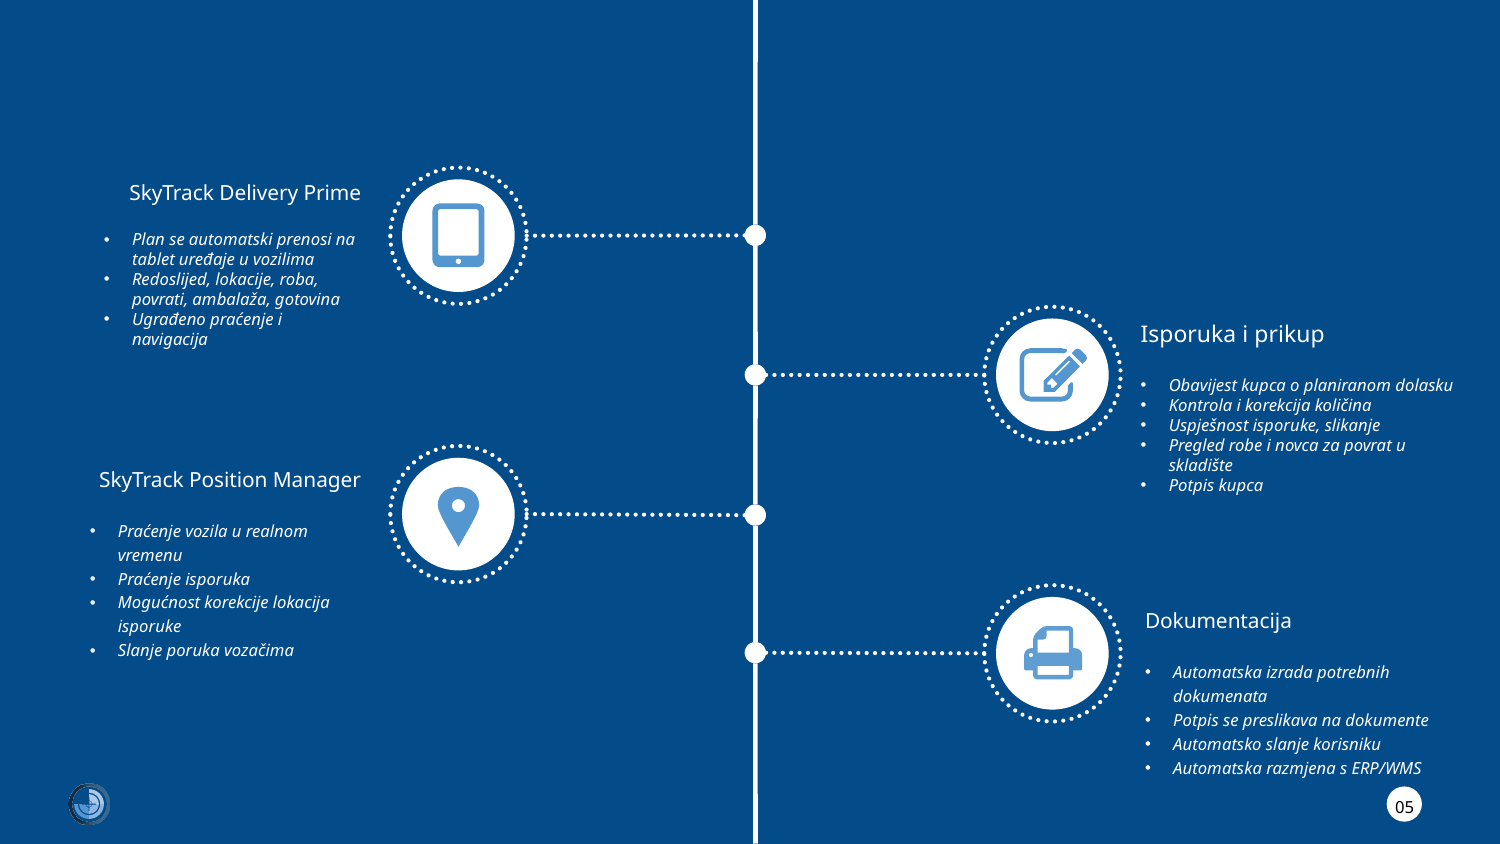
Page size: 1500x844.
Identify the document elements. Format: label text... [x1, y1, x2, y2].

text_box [984, 306, 1121, 444]
text_box Isporuka i prikup Obavijest kupca o planiranom dolasku Kontrola i korekcija količina Uspješnost isporuke, slikanje Pregled robe i novca za povrat u skladište Potpis kupca [1125, 312, 1475, 503]
text_box SkyTrack Position Manager Praćenje vozila u realnom vremenu Praćenje isporuka Mogućnost korekcije lokacija isporuke Slanje poruka vozačima [74, 459, 376, 668]
text_box [742, 640, 768, 666]
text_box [390, 167, 527, 305]
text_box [68, 783, 110, 825]
text_box SkyTrack Delivery Prime Plan se automatski prenosi na tablet uređaje u vozilima Redoslijed, lokacije, roba, povrati, ambalaža, gotovina Ugrađeno praćenje i navigacija [89, 171, 376, 357]
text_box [390, 445, 527, 583]
text_box [742, 362, 769, 388]
text_box Dokumentacija Automatska izrada potrebnih dokumenata Potpis se preslikava na dokumente Automatsko slanje korisniku Automatska razmjena s ERP/WMS [1130, 600, 1475, 785]
text_box [742, 503, 769, 528]
text_box 05 [1369, 785, 1441, 825]
text_box [742, 223, 769, 248]
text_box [984, 584, 1121, 722]
